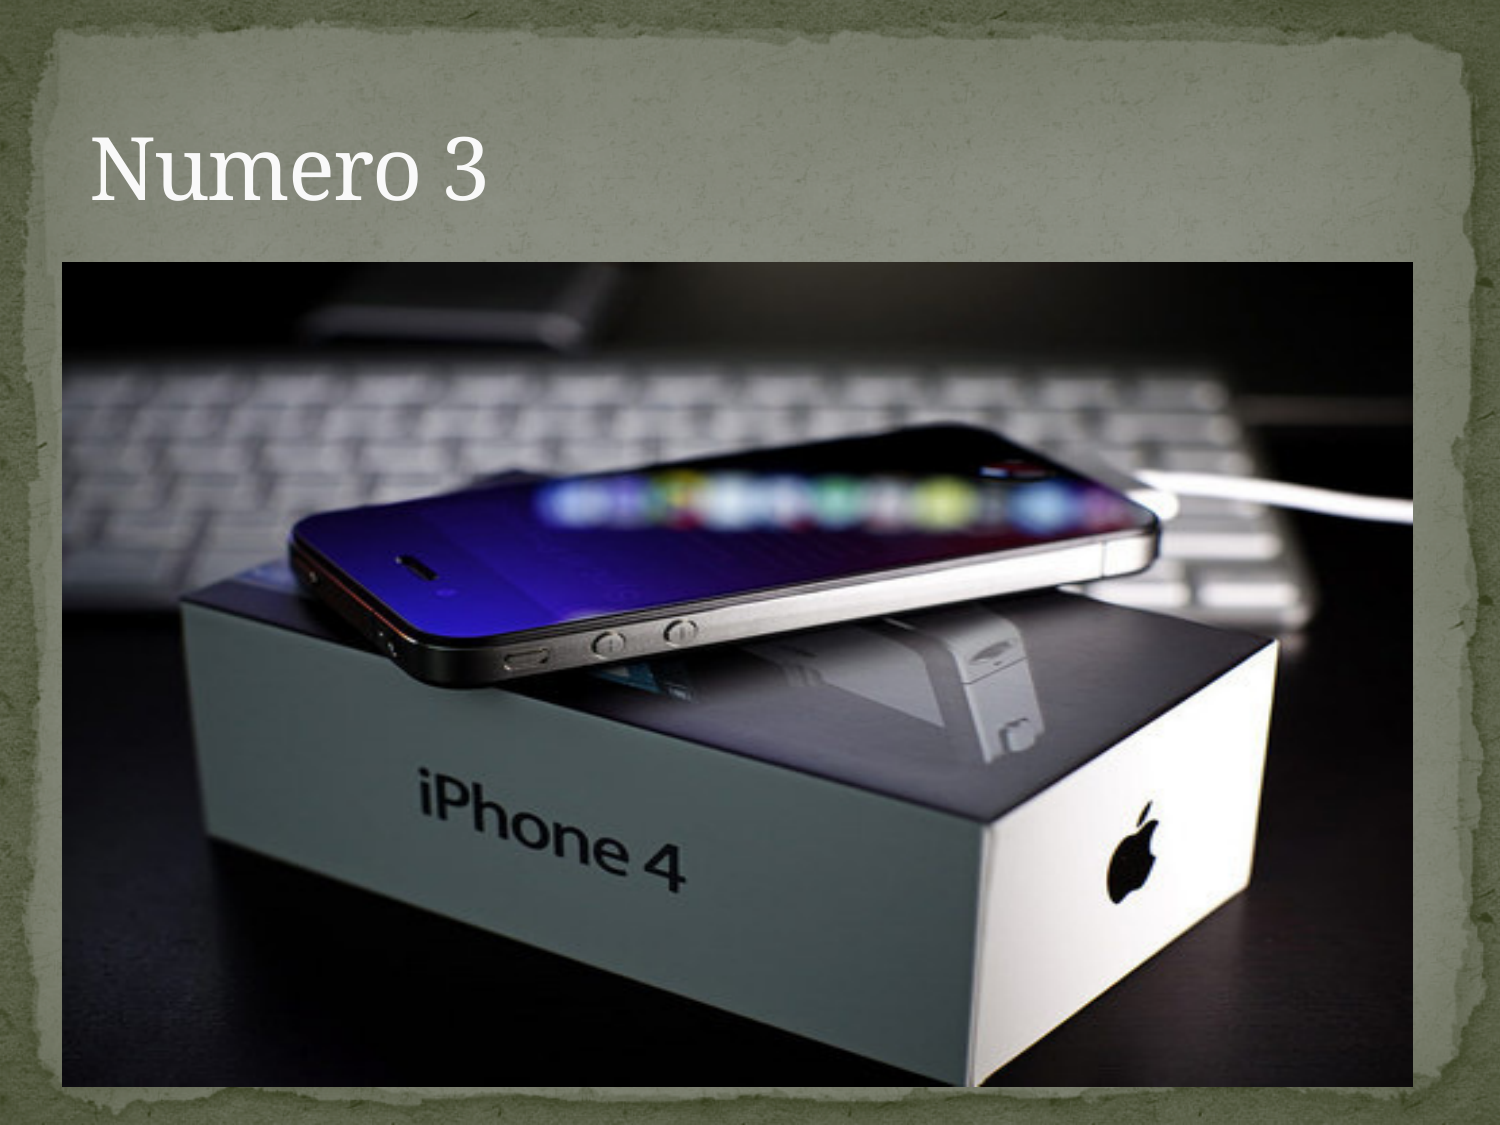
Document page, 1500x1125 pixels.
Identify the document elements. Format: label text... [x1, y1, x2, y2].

title Numero 3 [74, 24, 1425, 225]
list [65, 265, 1411, 1085]
